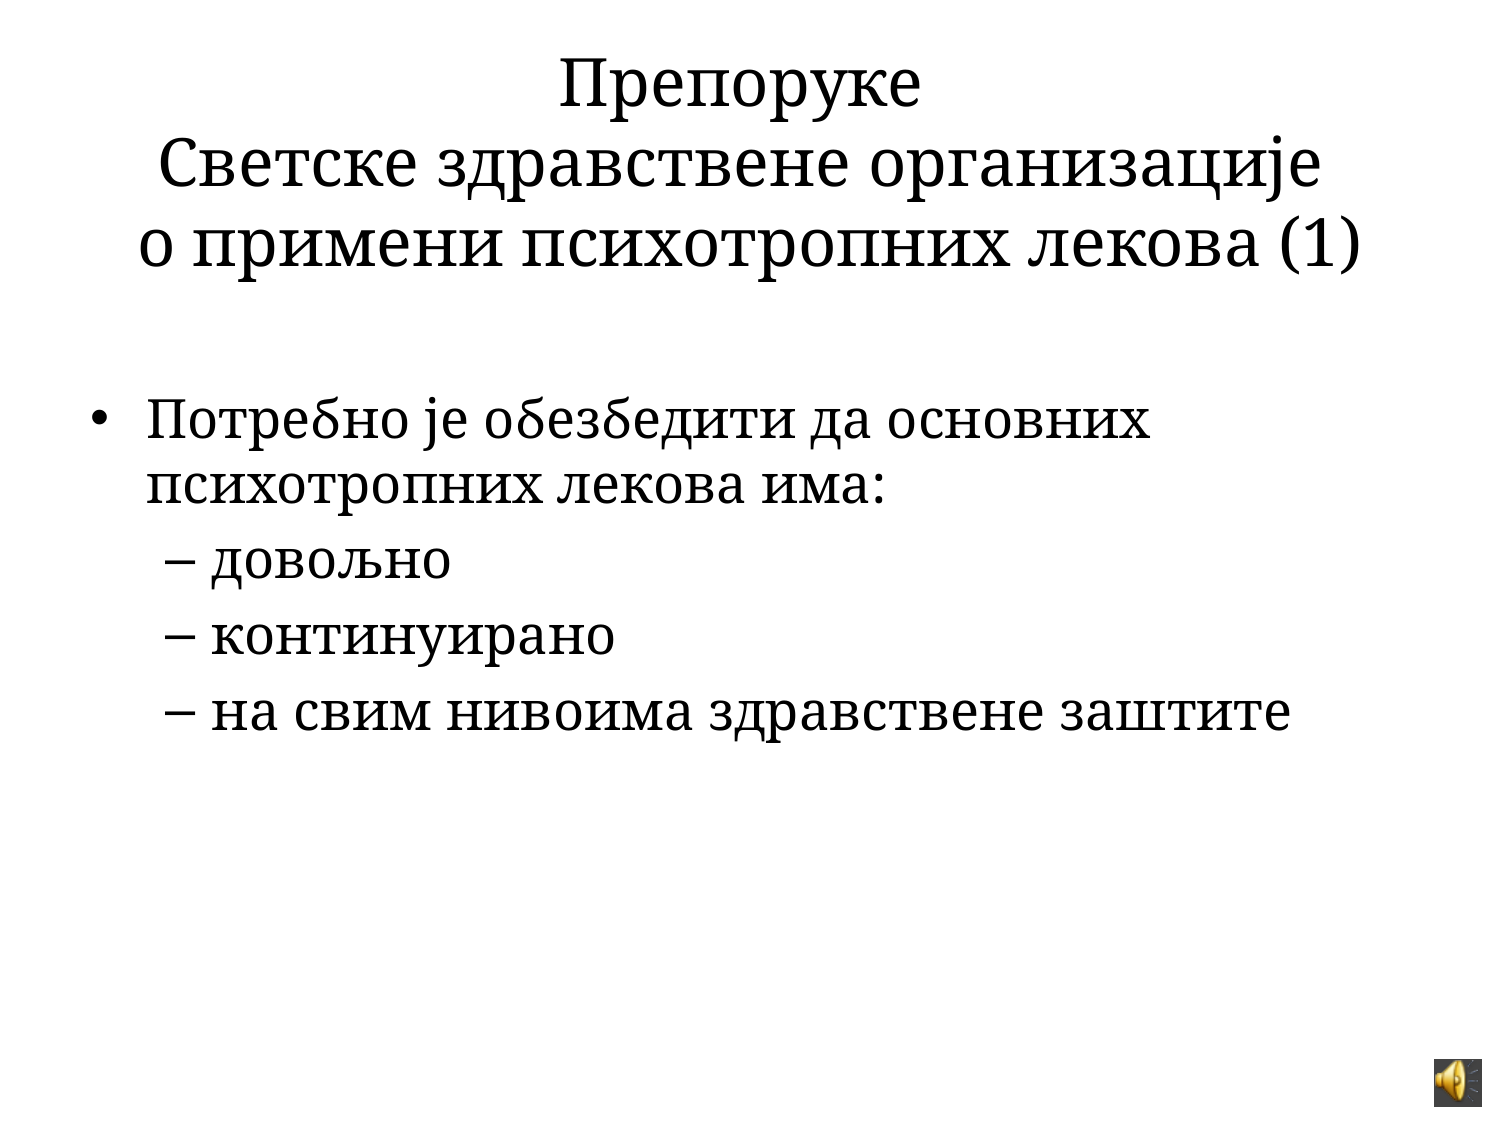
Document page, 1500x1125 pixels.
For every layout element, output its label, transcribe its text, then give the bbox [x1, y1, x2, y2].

picture [1433, 1058, 1484, 1109]
title Препоруке Светске здравствене организације o примени психотропних лекова (1) [74, 44, 1426, 224]
list Потребно је обезбедити да основних психотропних лекова има: довољно континуирано на свим нивоима здравствене заштите [74, 224, 1426, 1006]
